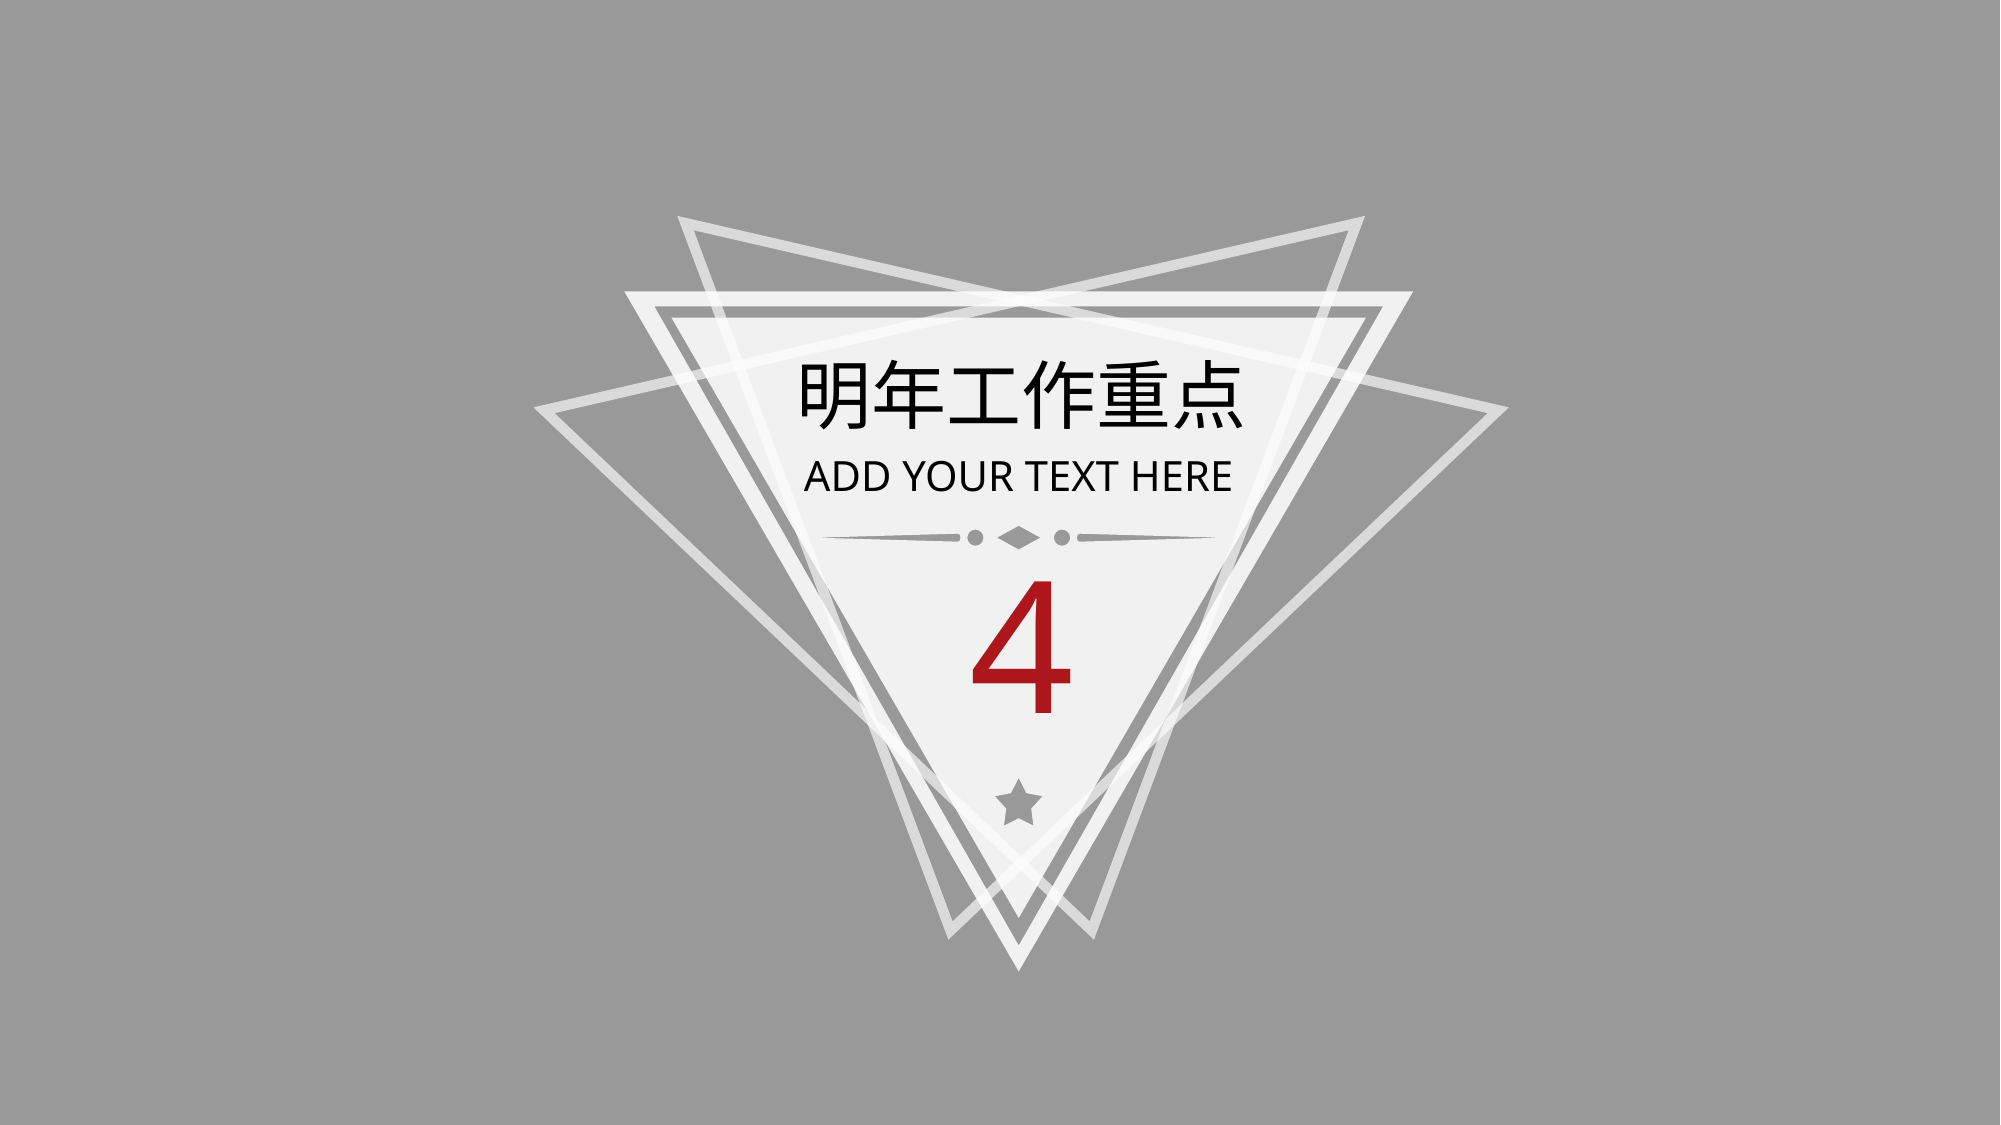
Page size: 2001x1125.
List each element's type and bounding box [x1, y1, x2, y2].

text_box [604, 291, 1439, 972]
text_box [0, 0, 2000, 1125]
